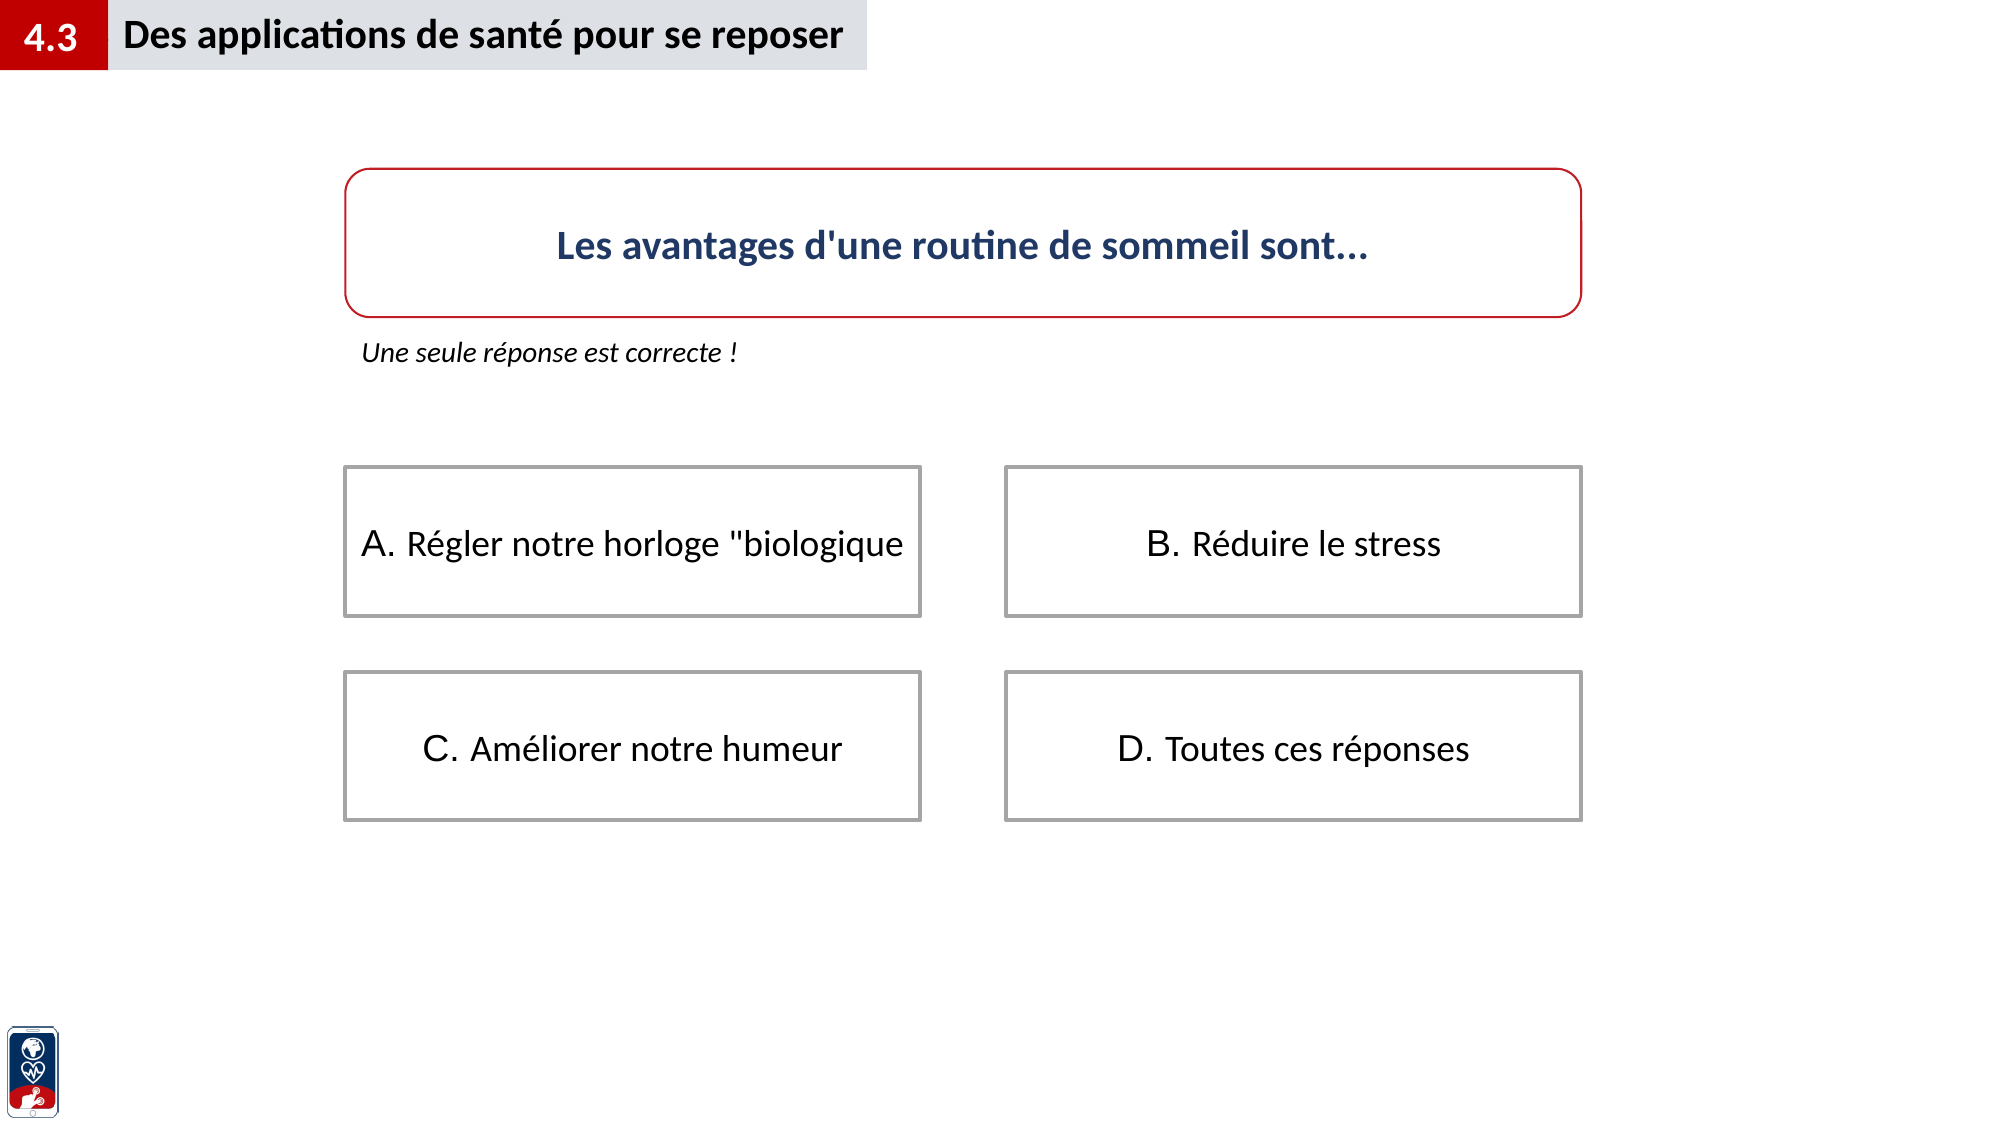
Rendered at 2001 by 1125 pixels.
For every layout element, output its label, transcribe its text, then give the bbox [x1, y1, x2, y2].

text_box 4.3 [9, 9, 109, 60]
text_box A. Régler notre horloge "biologique [343, 465, 922, 618]
text_box Des applications de santé pour se reposer [108, 0, 867, 70]
text_box D. Toutes ces réponses [1004, 670, 1583, 822]
text_box B. Réduire le stress [1004, 465, 1583, 618]
text_box [0, 0, 109, 71]
text_box Les avantages d'une routine de sommeil sont... [345, 168, 1582, 318]
text_box Une seule réponse est correcte ! [346, 325, 876, 376]
picture [7, 1026, 59, 1118]
text_box C. Améliorer notre humeur [343, 670, 922, 822]
